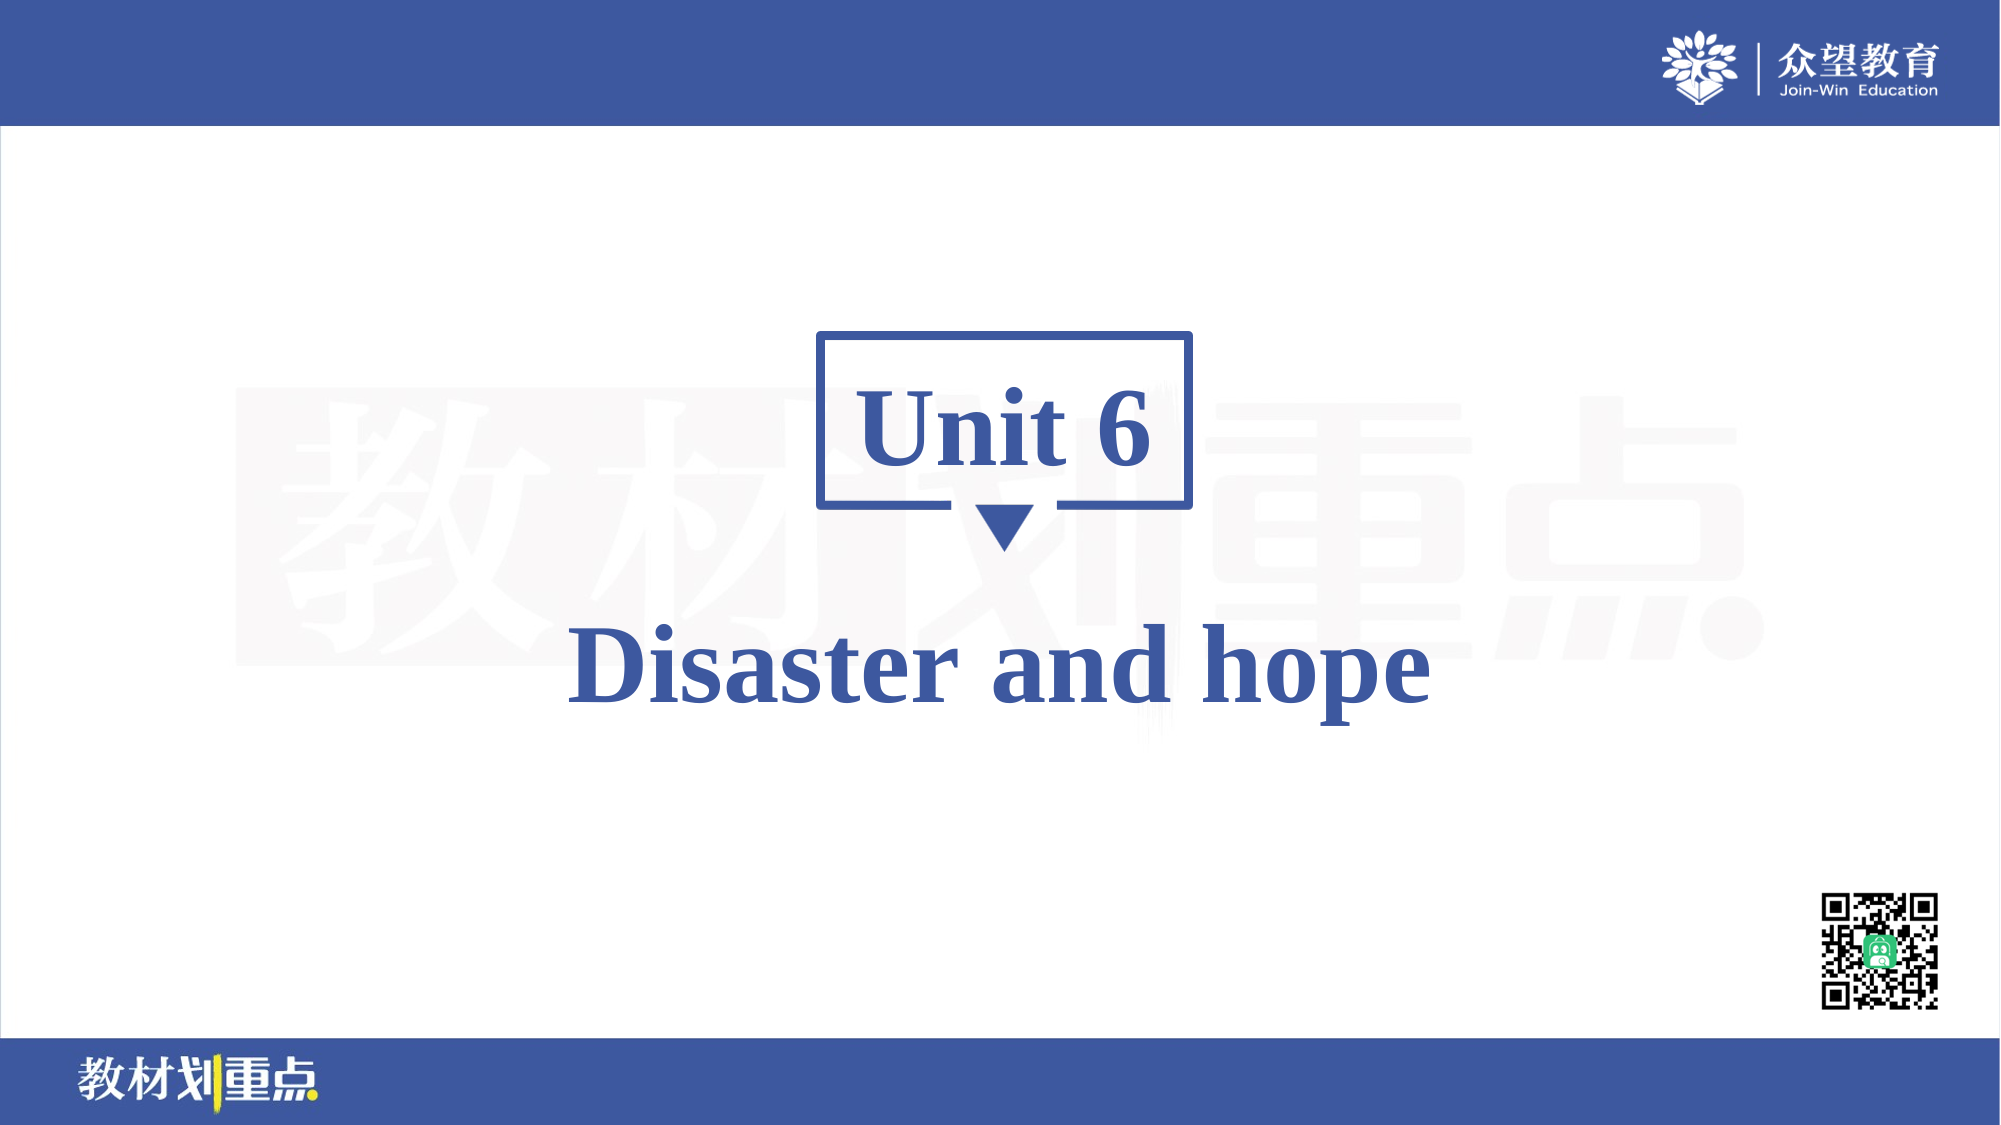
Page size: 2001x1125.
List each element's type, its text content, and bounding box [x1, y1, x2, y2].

picture [0, 0, 2000, 578]
text_box Unit 6 [814, 341, 1193, 495]
text_box Disaster and hope [0, 578, 2000, 732]
picture [0, 732, 2000, 1125]
